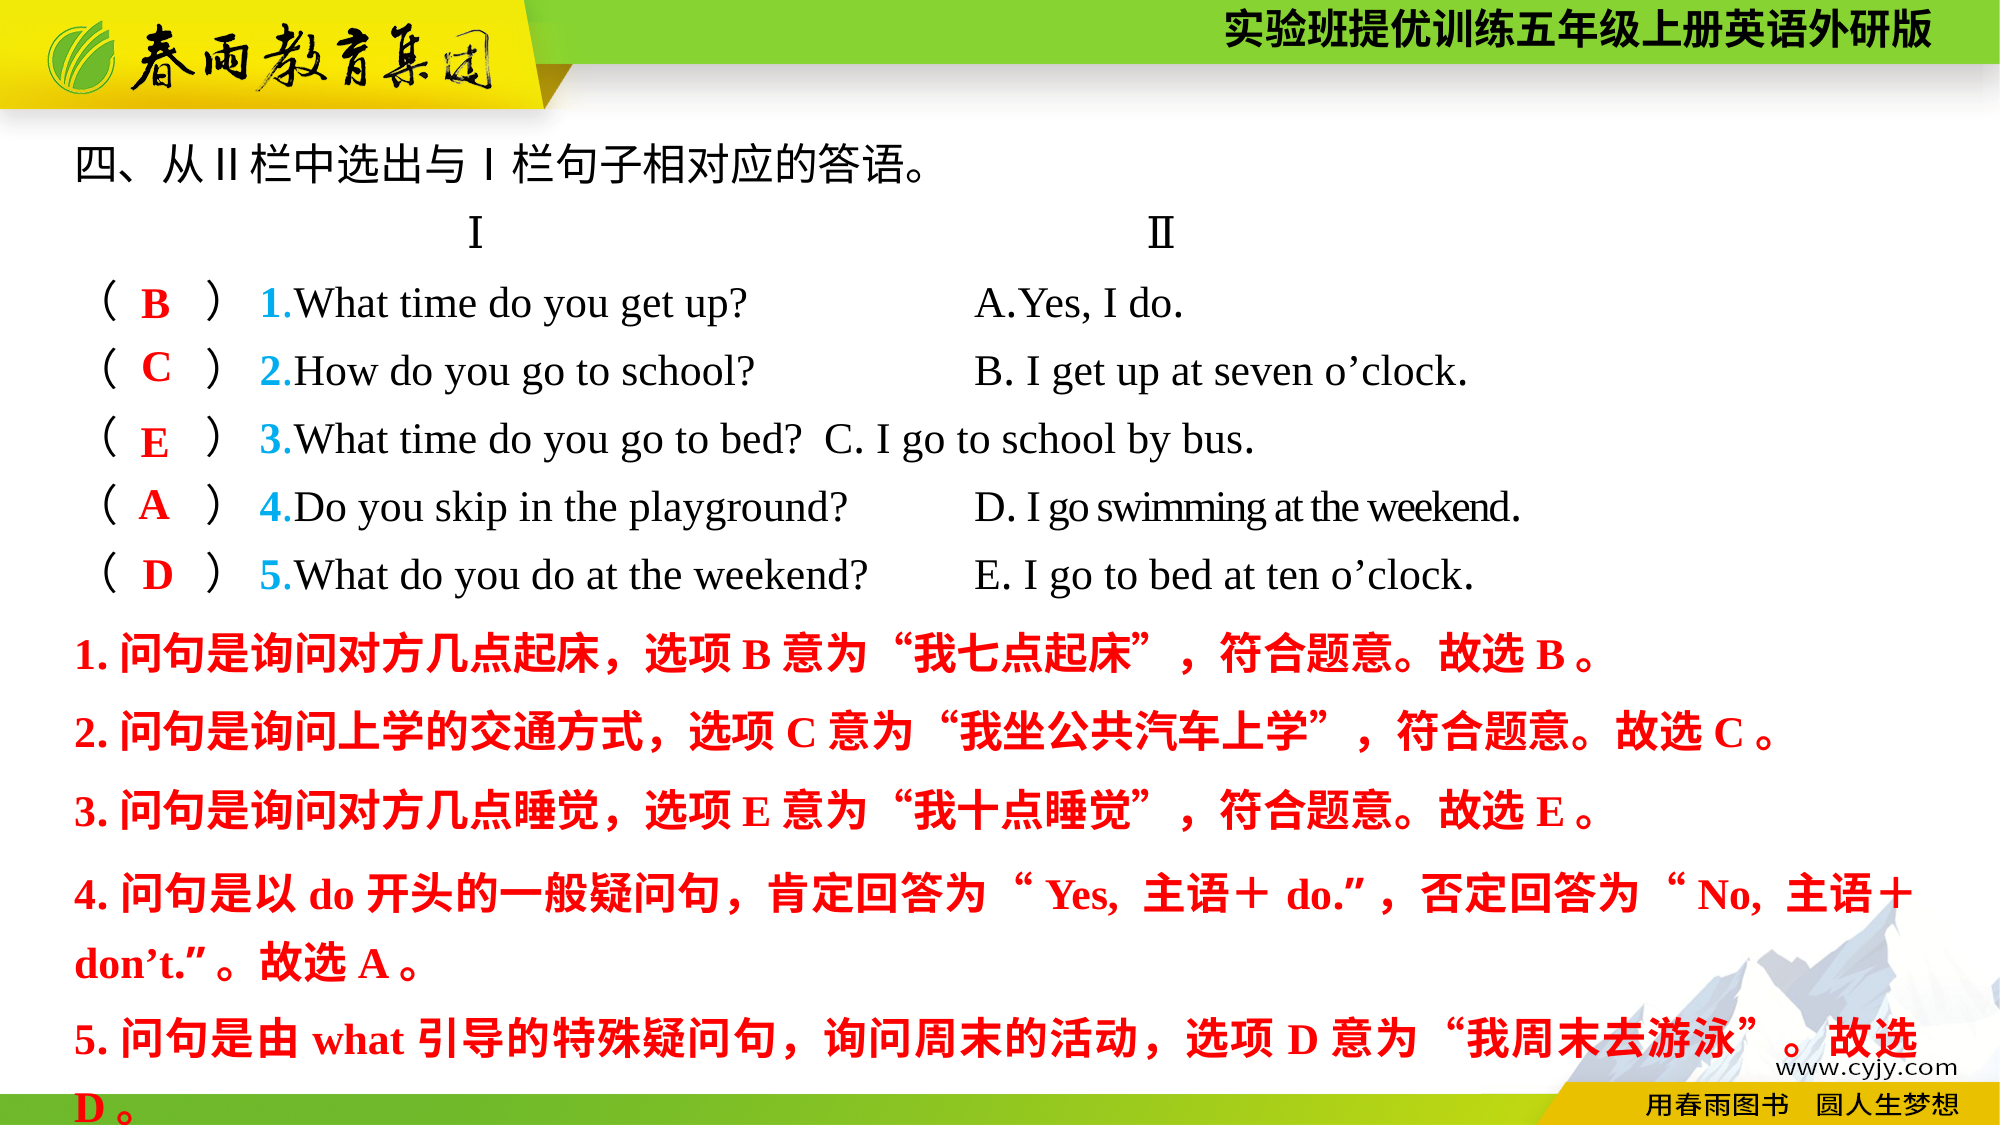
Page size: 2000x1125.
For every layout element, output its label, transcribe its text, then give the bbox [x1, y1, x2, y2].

text_box E [125, 390, 185, 452]
text_box 1.问句是询问对方几点起床，选项B意为“我七点起床”，符合题意。故选B。 [59, 602, 1944, 680]
text_box 3.问句是询问对方几点睡觉，选项E意为“我十点睡觉”，符合题意。故选E。 [59, 759, 1944, 843]
picture [0, 0, 2000, 1125]
text_box A [123, 452, 185, 536]
text_box 5.问句是由what引导的特殊疑问句，询问周末的活动，选项D意为“我周末去游泳”。故选D。 [59, 987, 1944, 1125]
text_box C [126, 314, 188, 398]
text_box 2.问句是询问上学的交通方式，选项C意为“我坐公共汽车上学”，符合题意。故选C。 [59, 680, 1944, 759]
text_box 4.问句是以do开头的一般疑问句，肯定回答为“Yes, 主语＋do.”，否定回答为“No, 主语＋don’t.”。故选A。 [59, 843, 1944, 987]
text_box B [126, 251, 186, 314]
list 四、从Ⅱ栏中选出与Ⅰ栏句子相对应的答语。 Ⅰ Ⅱ （ ）1.What time do you get up? A.Yes, I do. （ ）2.How do you go to school? B. I get up at seven o’clock. （ ）3.What time do you go to bed? C. I go to school by bus. （ ）4.Do you skip in the playground? D. I go swimming at the weekend. （ ）5.What do you do at the weekend? E. I go to bed at ten o’clock. [59, 113, 1944, 602]
text_box D [127, 522, 189, 602]
